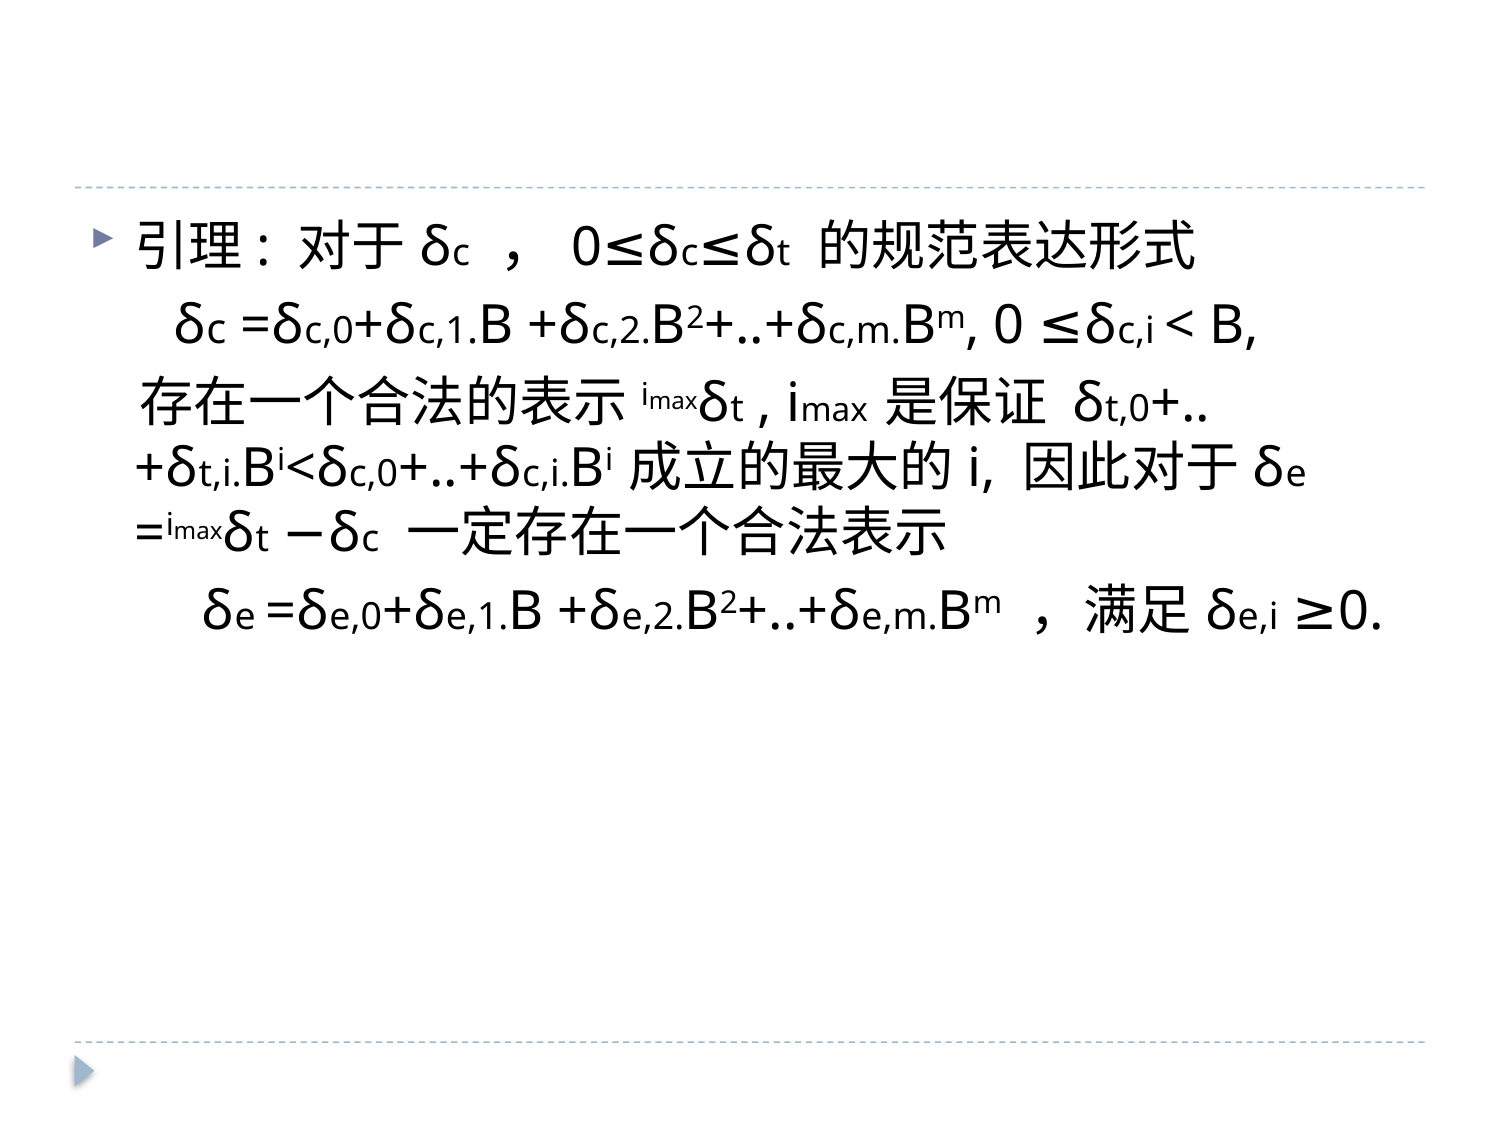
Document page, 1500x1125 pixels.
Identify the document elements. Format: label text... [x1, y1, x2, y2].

list 引理: 对于δc ，0≤δc≤δt 的规范表达形式 δc =δc,0+δc,1.B +δc,2.B2+..+δc,m.Bm, 0 ≤δc,i < B, 存在一个合法的表示imaxδt , imax 是保证 δt,0+..+δt,i.Bi<δc,0+..+δc,i.Bi 成立的最大的i, 因此对于δe =imaxδt −δc 一定存在一个合法表示 δe =δe,0+δe,1.B +δe,2.B2+..+δe,m.Bm ，满足δe,i ≥0. [75, 200, 1425, 1010]
